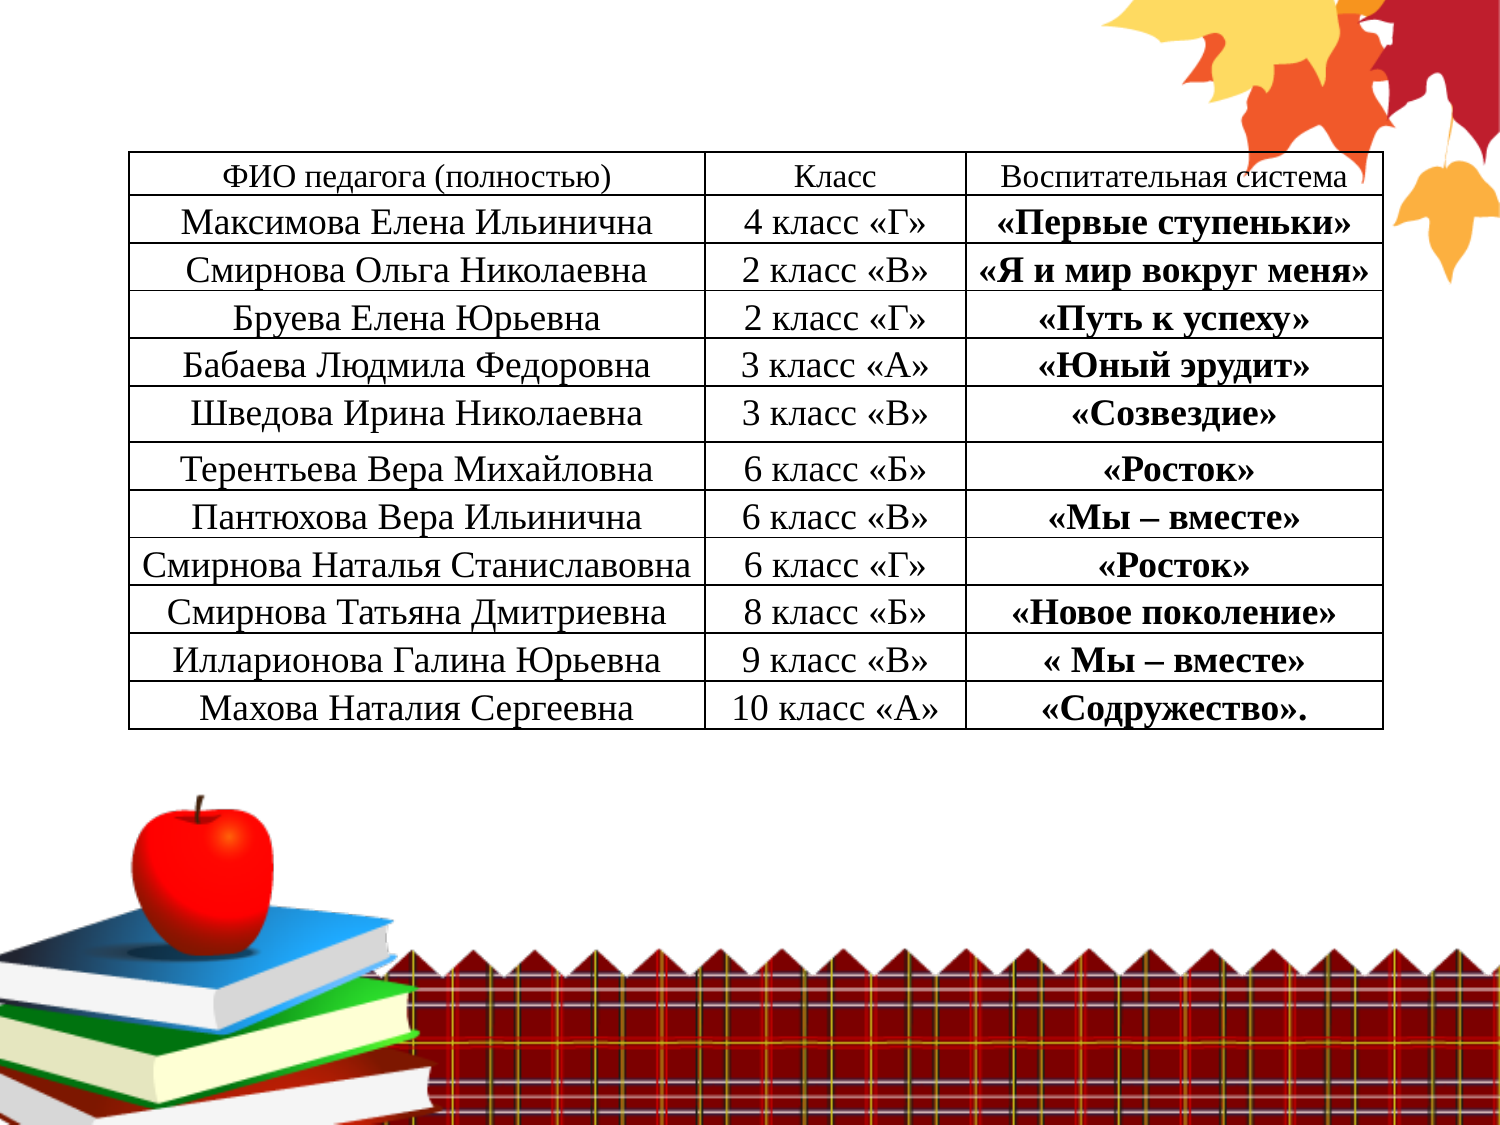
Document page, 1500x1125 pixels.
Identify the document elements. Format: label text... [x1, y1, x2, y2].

table_cell 6 класс «Г» [706, 538, 965, 584]
table_cell Терентьева Вера Михайловна [130, 443, 704, 489]
table_cell «Созвездие» [967, 387, 1382, 441]
table_cell «Мы – вместе» [967, 491, 1382, 537]
table_cell Пантюхова Вера Ильинична [130, 491, 704, 537]
table_cell «Я и мир вокруг меня» [967, 244, 1382, 290]
table_header Класс [706, 153, 965, 194]
table_cell 4 класс «Г» [706, 196, 965, 242]
table_cell «Новое поколение» [967, 586, 1382, 632]
table_cell «Первые ступеньки» [967, 196, 1382, 242]
table_cell 10 класс «А» [706, 682, 965, 728]
table_cell Шведова Ирина Николаевна [130, 387, 704, 441]
table_cell 2 класс «В» [706, 244, 965, 290]
picture [0, 0, 1500, 1125]
table_cell 2 класс «Г» [706, 291, 965, 337]
table_cell « Мы – вместе» [967, 634, 1382, 680]
table_cell Смирнова Наталья Станиславовна [130, 538, 704, 584]
table_cell «Юный эрудит» [967, 339, 1382, 385]
table_header ФИО педагога (полностью) [130, 153, 704, 194]
table_cell Бруева Елена Юрьевна [130, 291, 704, 337]
table_cell Бабаева Людмила Федоровна [130, 339, 704, 385]
table_cell «Росток» [967, 443, 1382, 489]
table_cell 3 класс «А» [706, 339, 965, 385]
table_cell 8 класс «Б» [706, 586, 965, 632]
table_header Воспитательная система [967, 153, 1382, 194]
table_cell Максимова Елена Ильинична [130, 196, 704, 242]
table_cell Махова Наталия Сергеевна [130, 682, 704, 728]
table_cell 6 класс «В» [706, 491, 965, 537]
table_cell 6 класс «Б» [706, 443, 965, 489]
table_cell 3 класс «В» [706, 387, 965, 441]
table_cell «Путь к успеху» [967, 291, 1382, 337]
table_cell Смирнова Татьяна Дмитриевна [130, 586, 704, 632]
table_cell 9 класс «В» [706, 634, 965, 680]
table_cell Смирнова Ольга Николаевна [130, 244, 704, 290]
table_cell «Росток» [967, 538, 1382, 584]
table_cell «Содружество». [967, 682, 1382, 728]
table_cell Илларионова Галина Юрьевна [130, 634, 704, 680]
